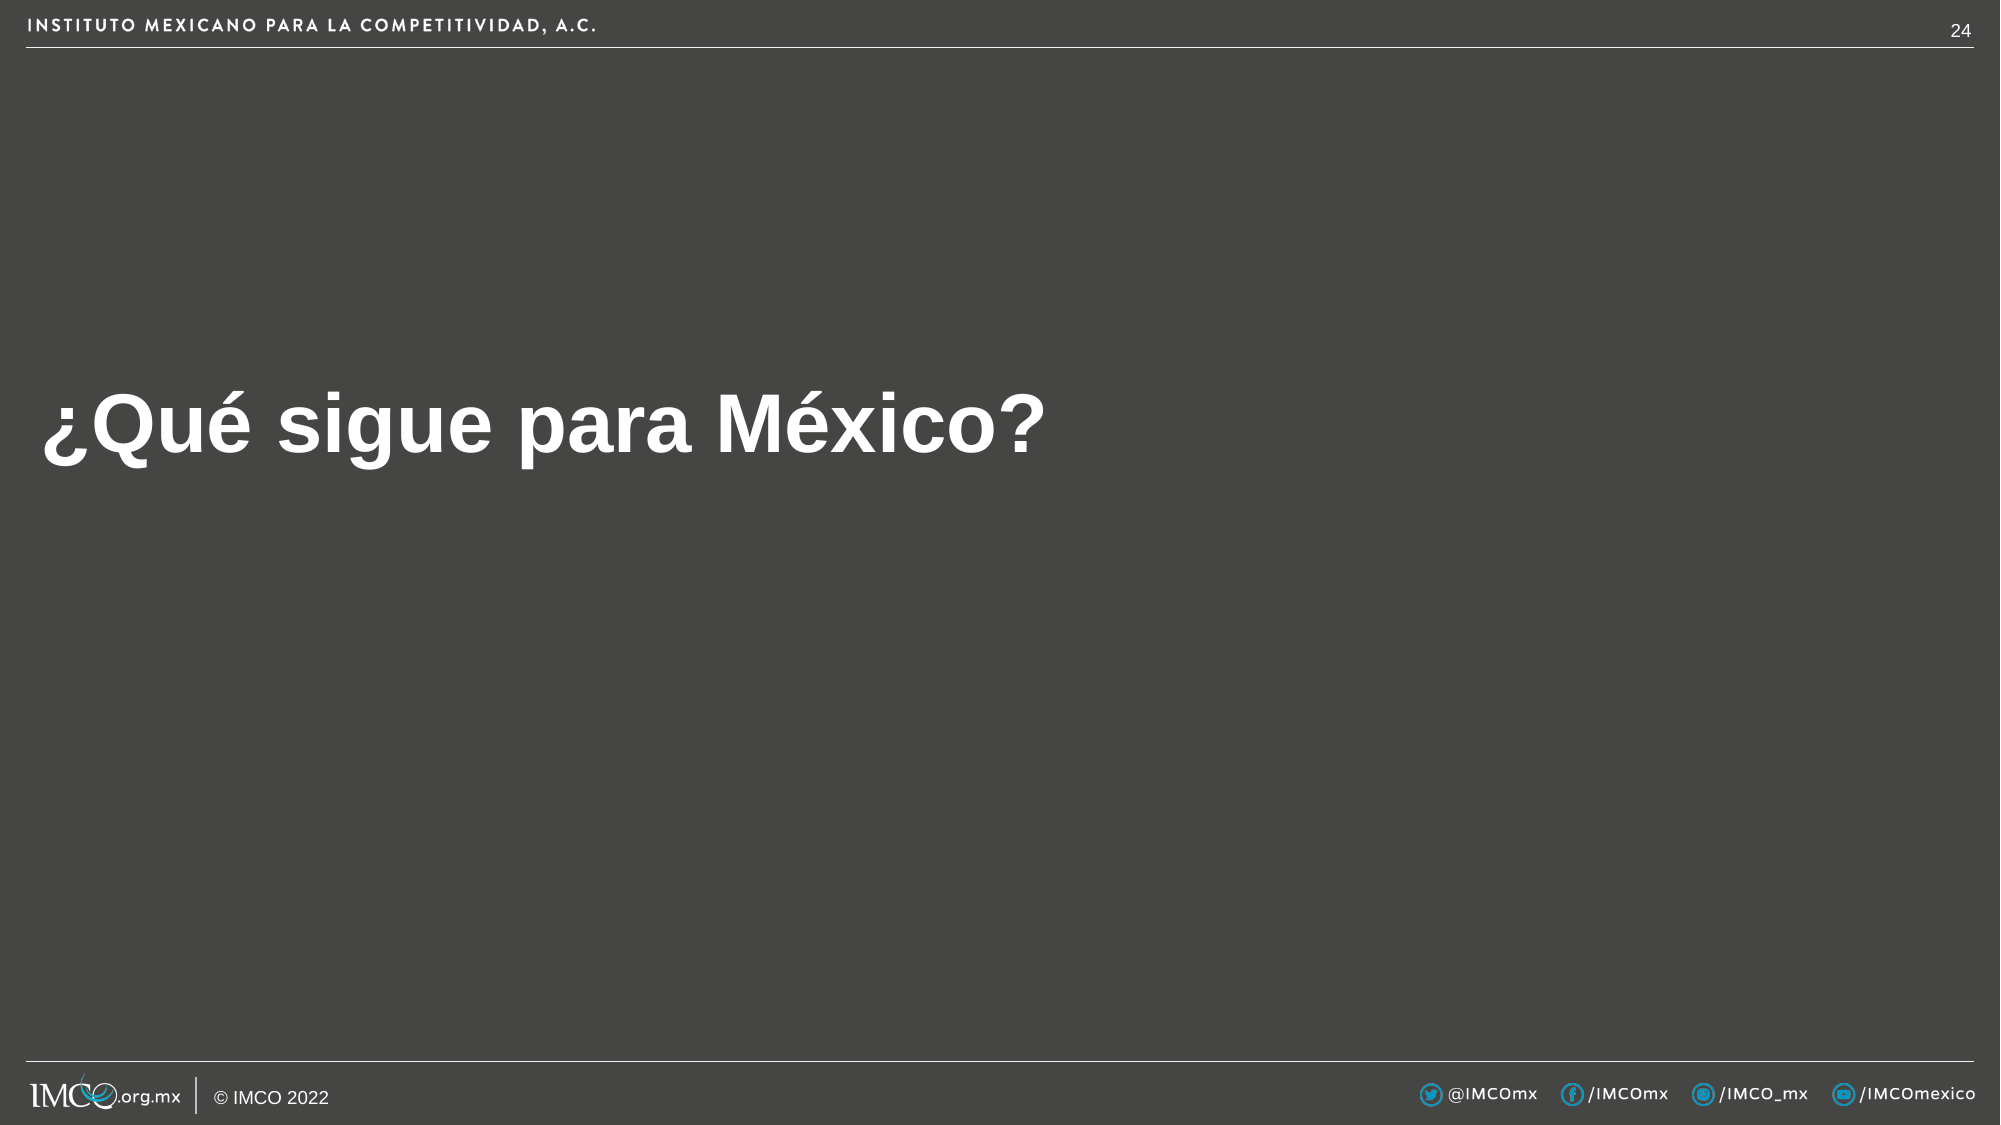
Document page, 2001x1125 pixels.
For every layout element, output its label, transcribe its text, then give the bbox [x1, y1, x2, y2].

picture [21, 10, 602, 43]
title ¿Qué sigue para México? [25, 371, 1576, 477]
picture [12, 1057, 197, 1125]
slide_number 23 [1536, 10, 1987, 71]
picture [1407, 1056, 1981, 1125]
